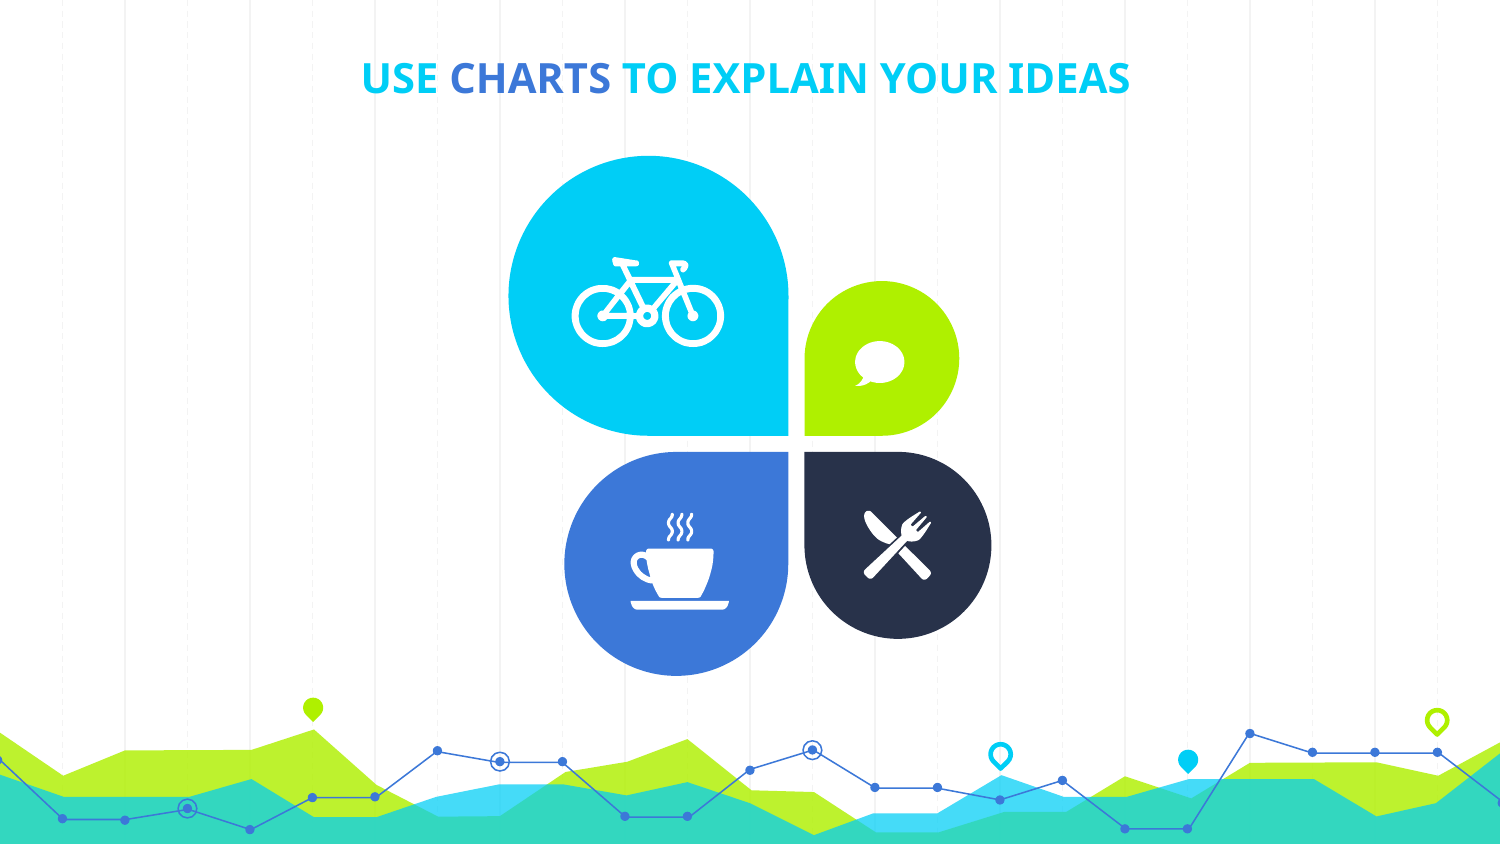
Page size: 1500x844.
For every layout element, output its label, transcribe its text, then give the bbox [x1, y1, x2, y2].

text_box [508, 155, 992, 677]
title USE CHARTS TO EXPLAIN YOUR IDEAS [171, 0, 1320, 155]
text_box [863, 510, 932, 580]
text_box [630, 512, 730, 610]
